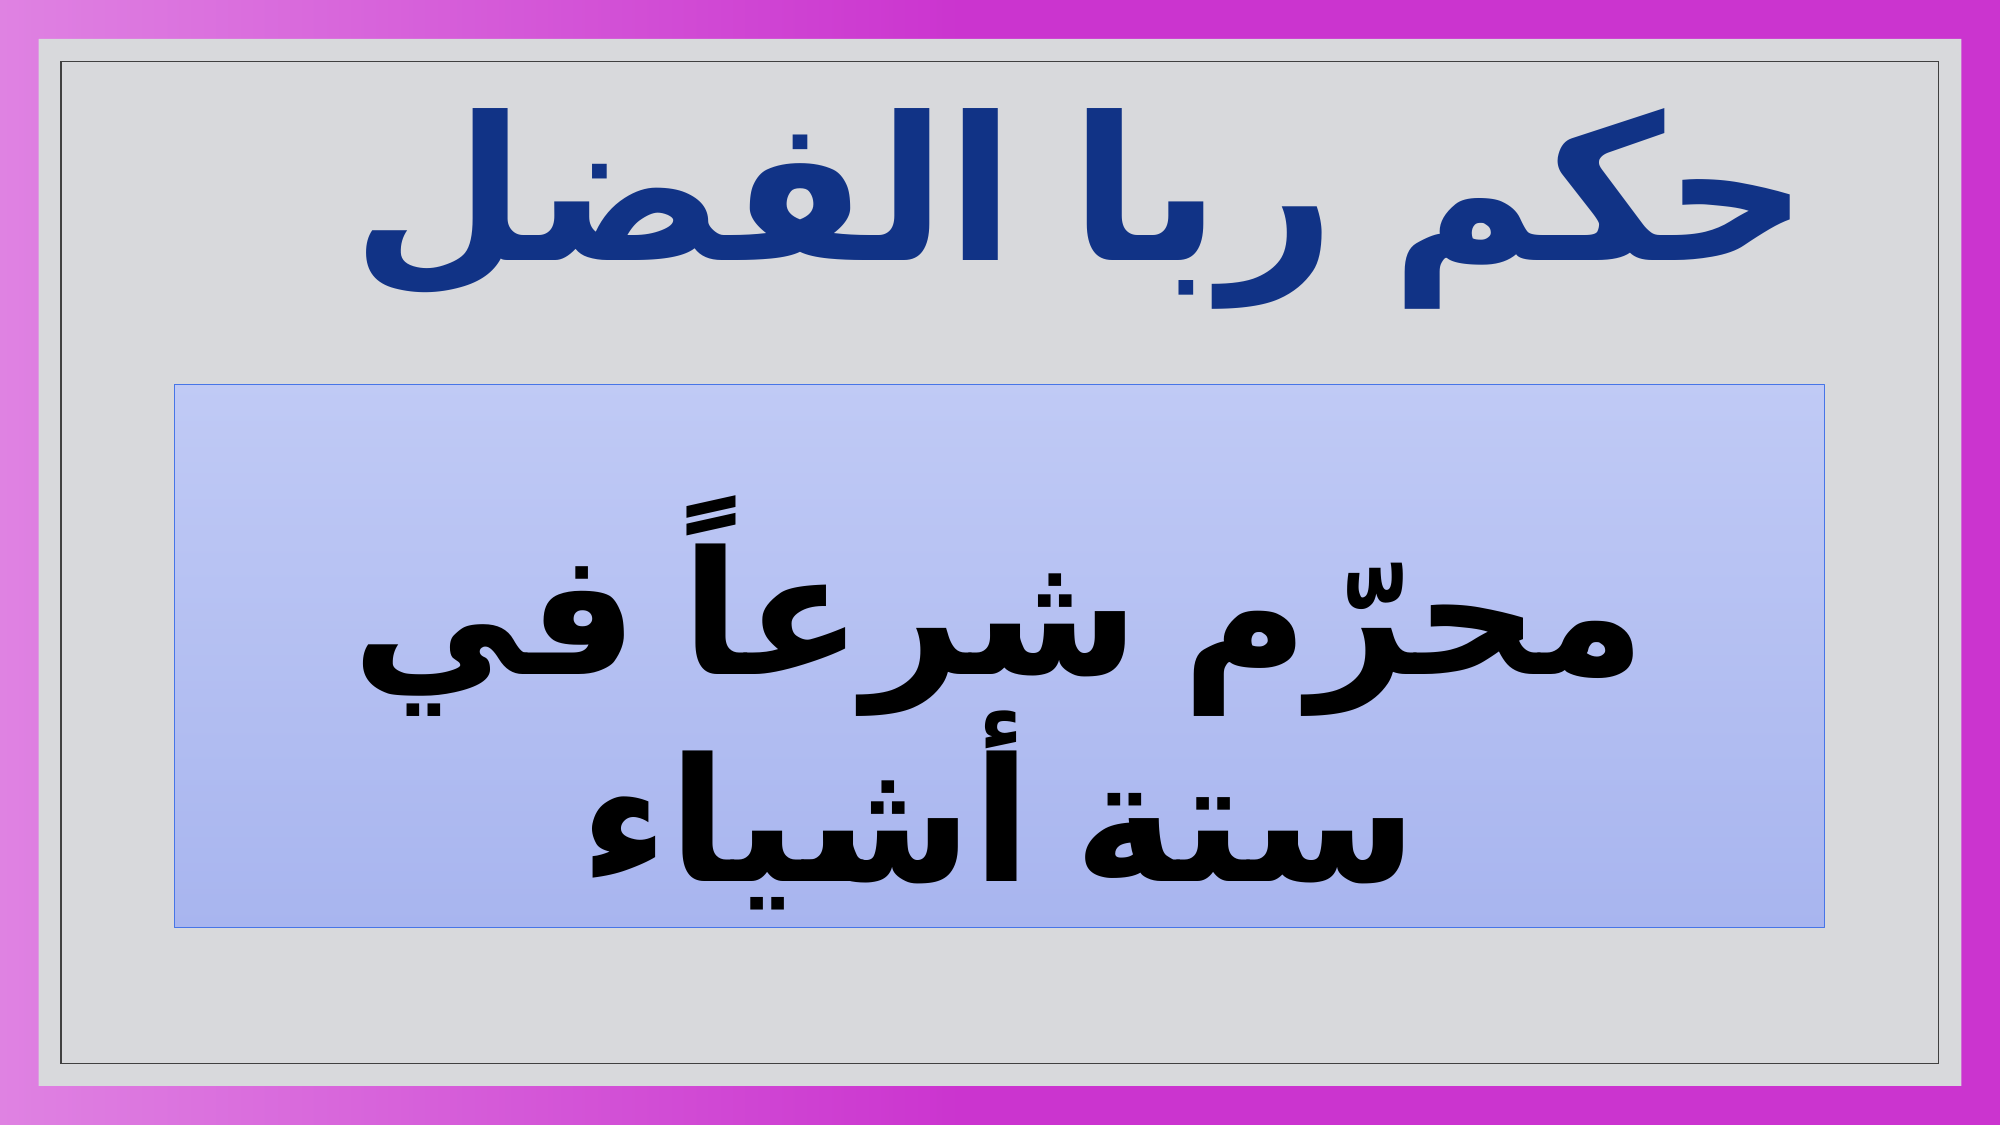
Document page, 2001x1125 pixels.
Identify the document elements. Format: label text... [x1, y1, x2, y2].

list محرّم شرعاً في ستة أشياء [174, 384, 1825, 928]
title حكم ربا الفضل [174, 67, 1825, 324]
